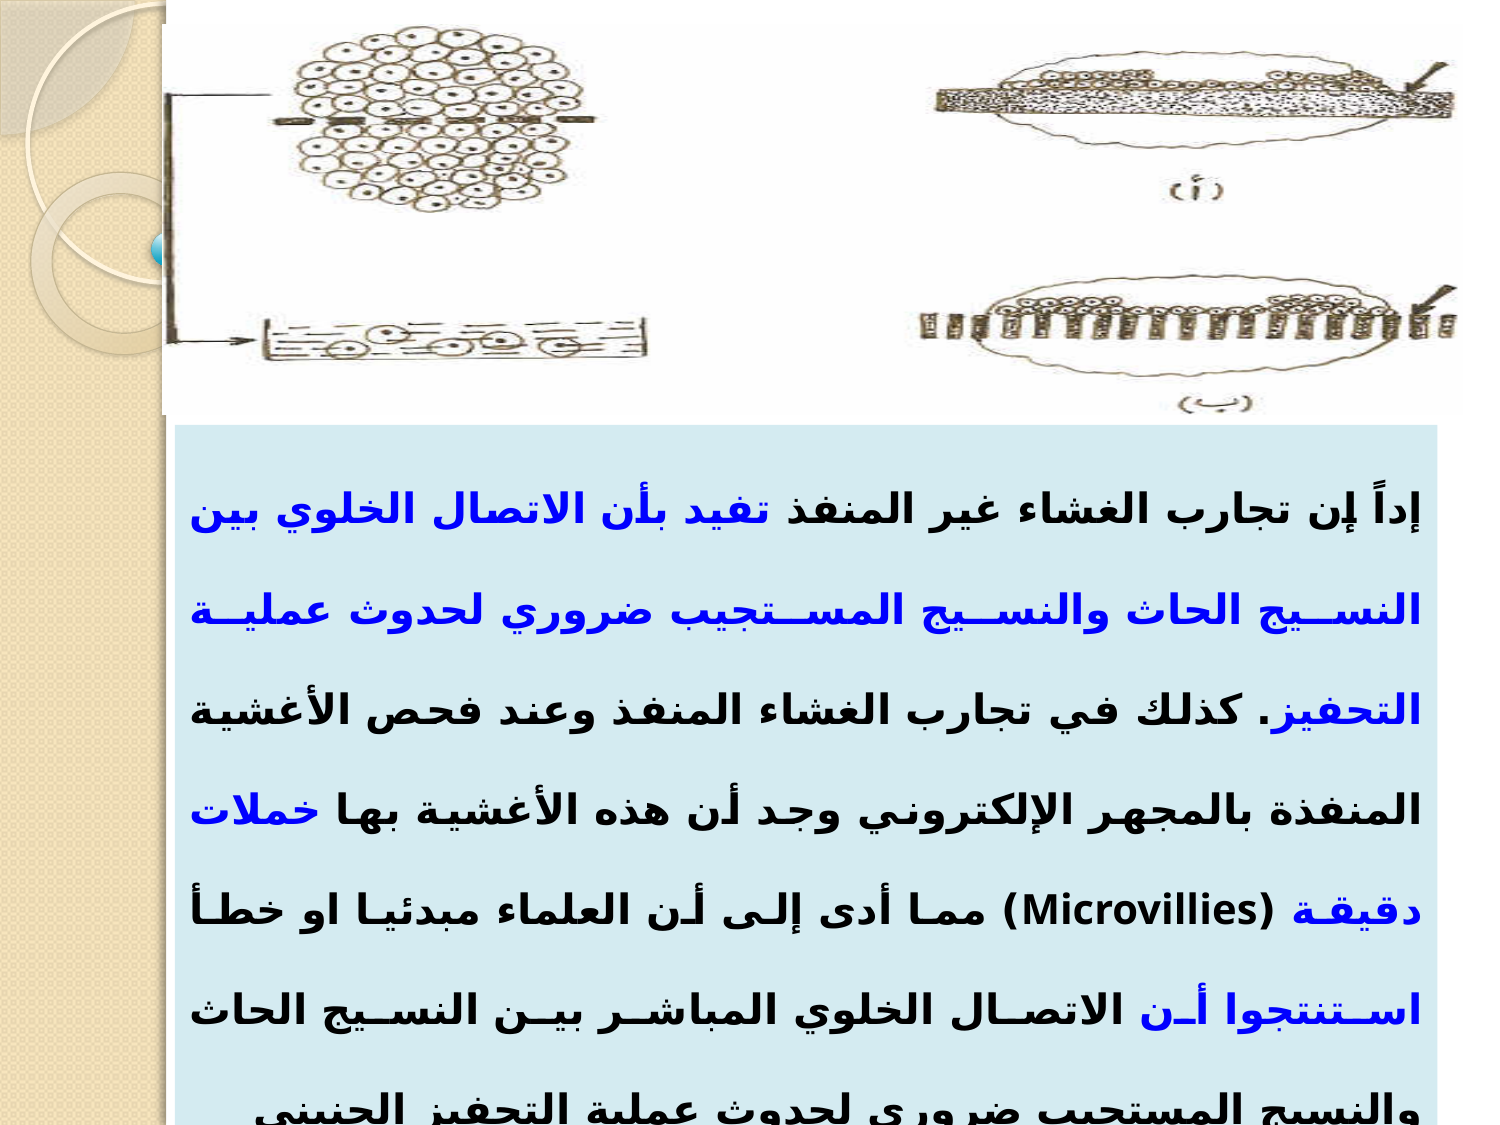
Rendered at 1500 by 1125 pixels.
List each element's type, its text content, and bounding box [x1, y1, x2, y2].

picture [159, 24, 1463, 416]
text_box إداً إن تجارب الغشاء غير المنفذ تفيد بأن الاتصال الخلوي بين النسيج الحاث والنسيج المستجيب ضروري لحدوث عملية التحفيز. كذلك في تجارب الغشاء المنفذ وعند فحص الأغشية المنفذة بالمجهر الإلكتروني وجد أن هذه الأغشية بها خملات دقيقة (Microvillies) مما أدى إلى أن العلماء مبدئيا او خطأ استنتجوا أن الاتصال الخلوي المباشر بين النسيج الحاث والنسيج المستجيب ضروري لحدوث عملية التحفيز الجنيني .لكن ......... [174, 428, 1438, 1125]
